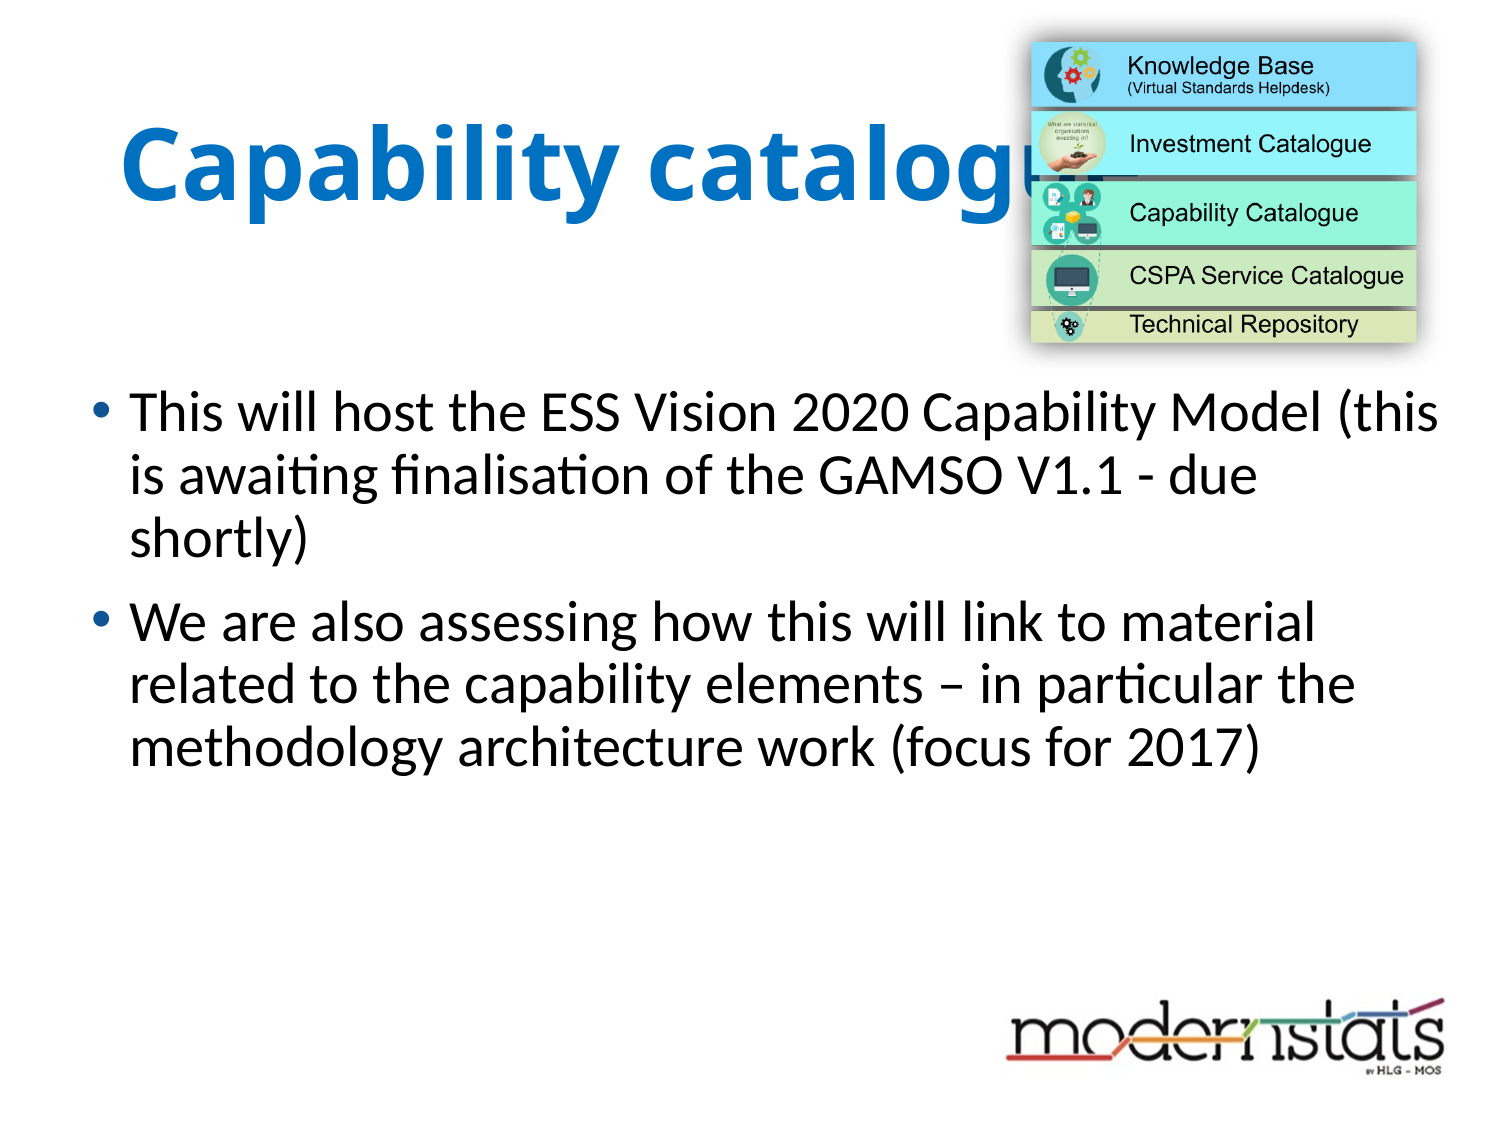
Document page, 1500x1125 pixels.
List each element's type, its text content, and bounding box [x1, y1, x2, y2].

picture [1005, 992, 1445, 1078]
picture [1031, 42, 1419, 354]
list This will host the ESS Vision 2020 Capability Model (this is awaiting finalisation of the GAMSO V1.1 - due shortly) We are also assessing how this will link to material related to the capability elements – in particular the methodology architecture work (focus for 2017) [76, 373, 1464, 941]
title Capability catalogue [103, 59, 1009, 278]
